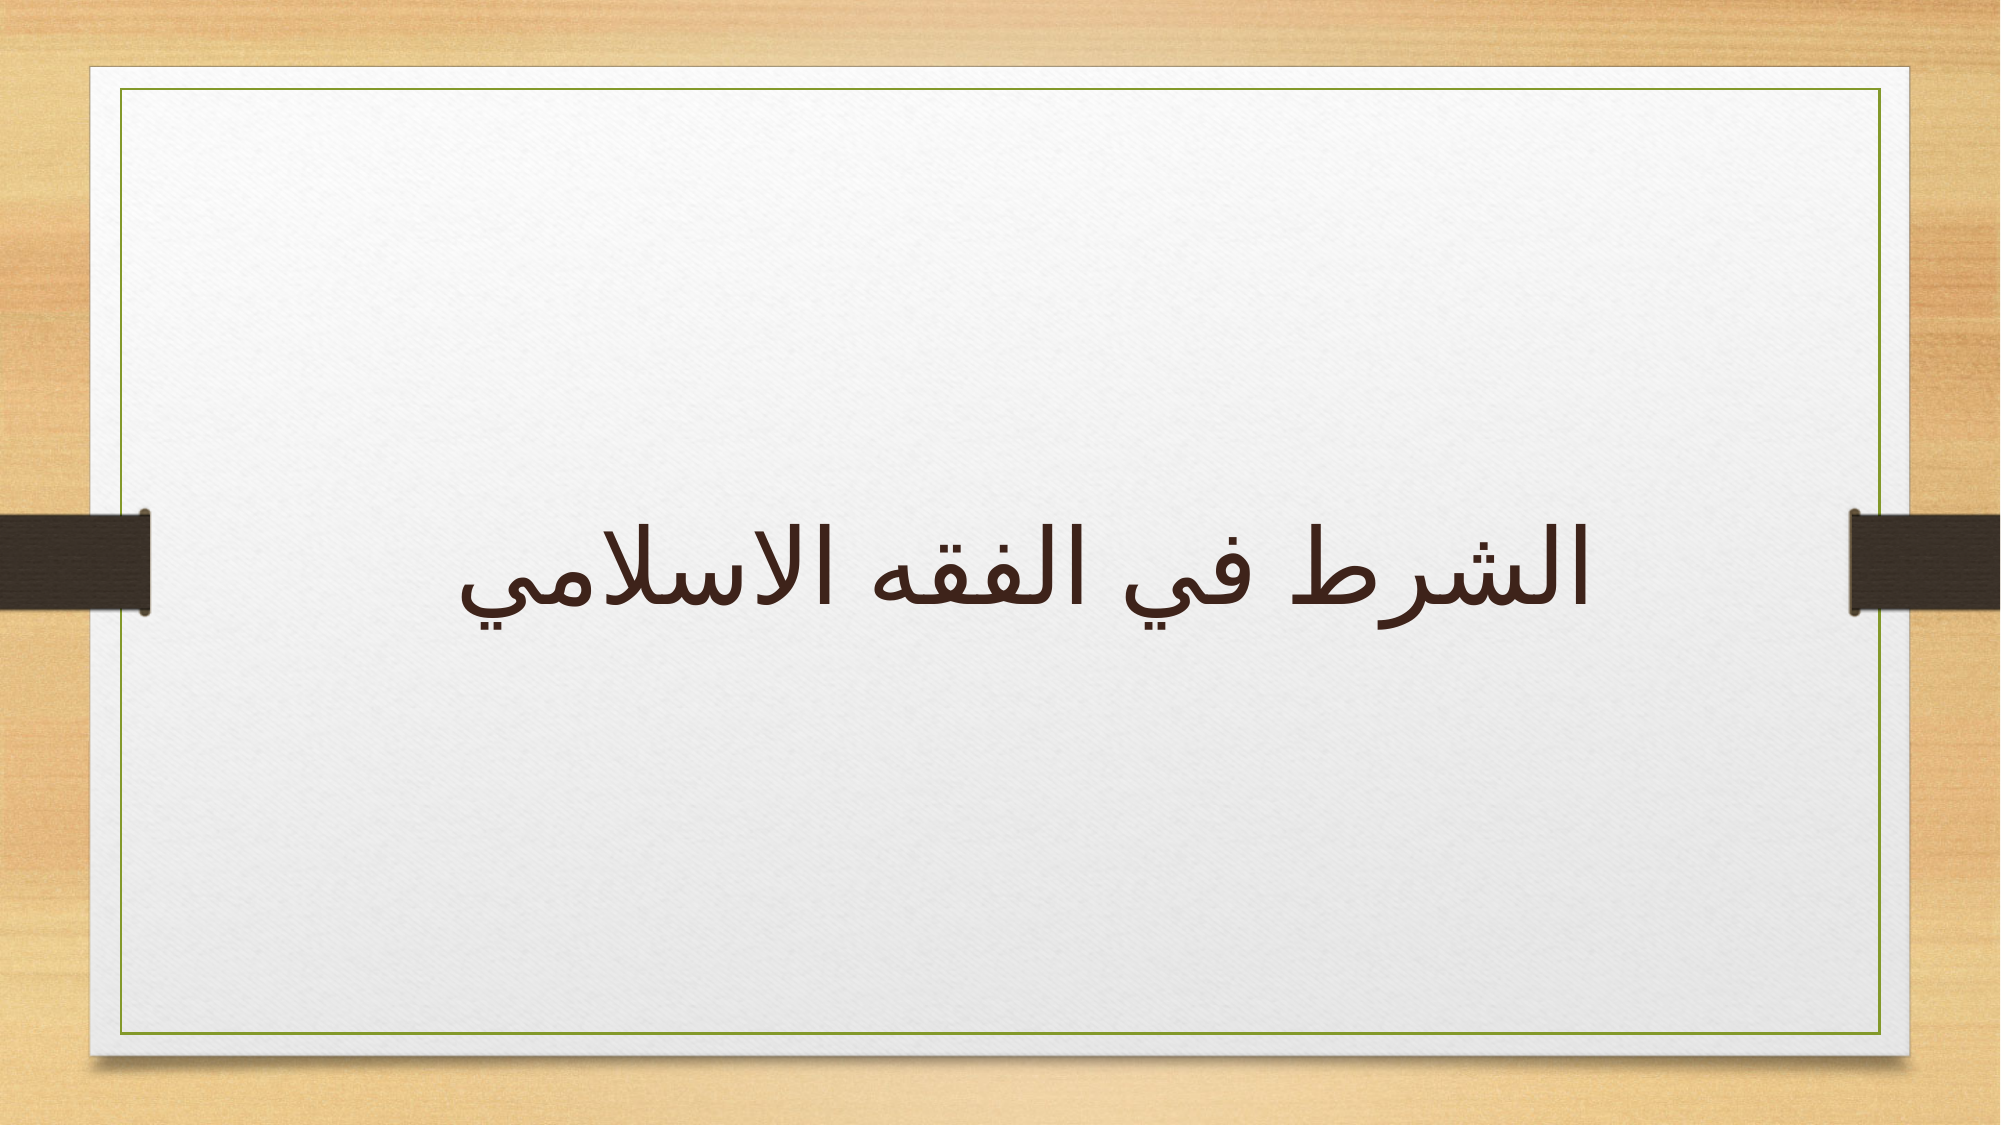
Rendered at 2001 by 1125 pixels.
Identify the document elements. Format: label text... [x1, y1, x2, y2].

picture [0, 0, 2001, 1125]
title الشرط في الفقه الاسلامي [422, 379, 1630, 746]
